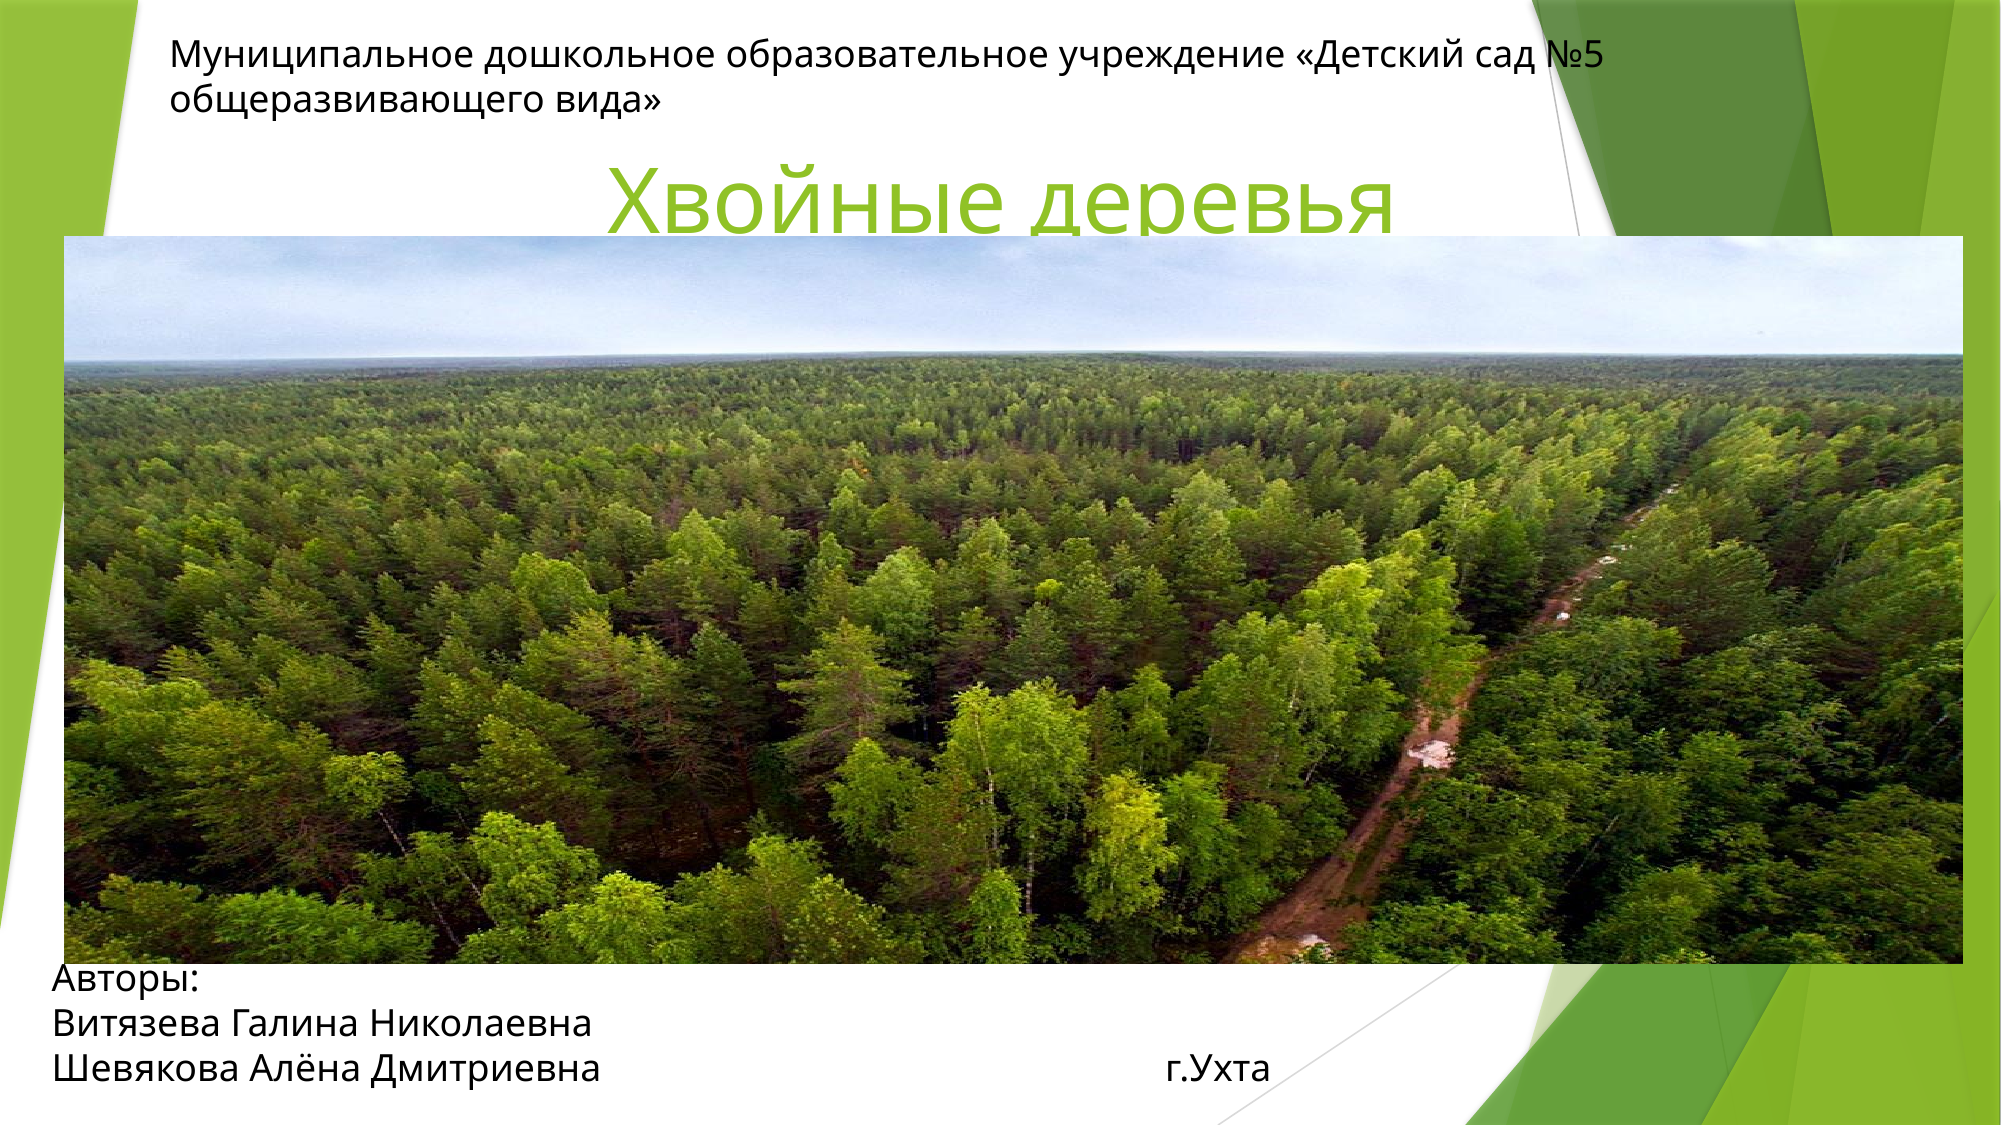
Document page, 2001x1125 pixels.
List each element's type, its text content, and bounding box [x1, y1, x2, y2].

text_box Авторы: Витязева Галина Николаевна Шевякова Алёна Дмитриевна г.Ухта [36, 946, 1500, 1125]
text_box Муниципальное дошкольное образовательное учреждение «Детский сад №5 общеразвивающего вида» [154, 0, 1711, 128]
picture [63, 236, 1964, 964]
title Хвойные деревья [411, 128, 1414, 236]
